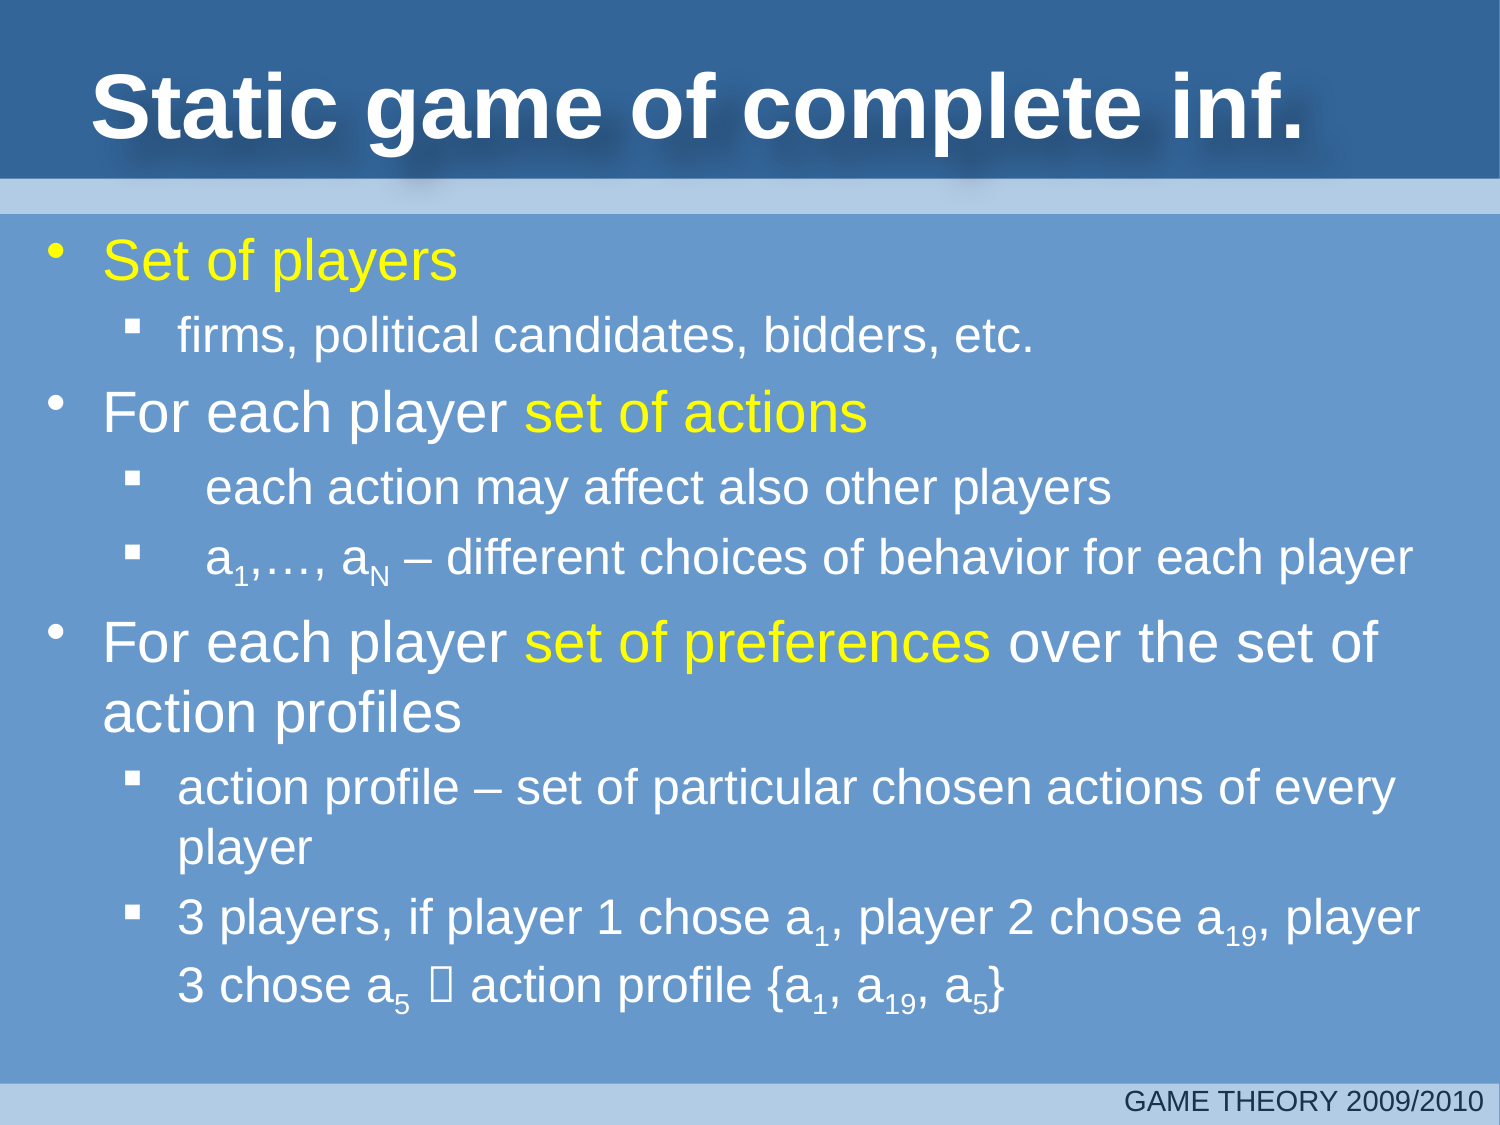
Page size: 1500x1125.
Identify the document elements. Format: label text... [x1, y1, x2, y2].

text_box GAME THEORY 2009/2010 [1109, 1075, 1500, 1125]
text_box Set of players firms, political candidates, bidders, etc. For each player set of actions each action may affect also other players a1,…, aN – different choices of behavior for each player For each player set of preferences over the set of action profiles action profile – set of particular chosen actions of every player 3 players, if player 1 chose a1, player 2 chose a19, player 3 chose a5  action profile {a1, a19, a5} [31, 215, 1469, 1078]
title Static game of complete inf. [74, 42, 1436, 162]
